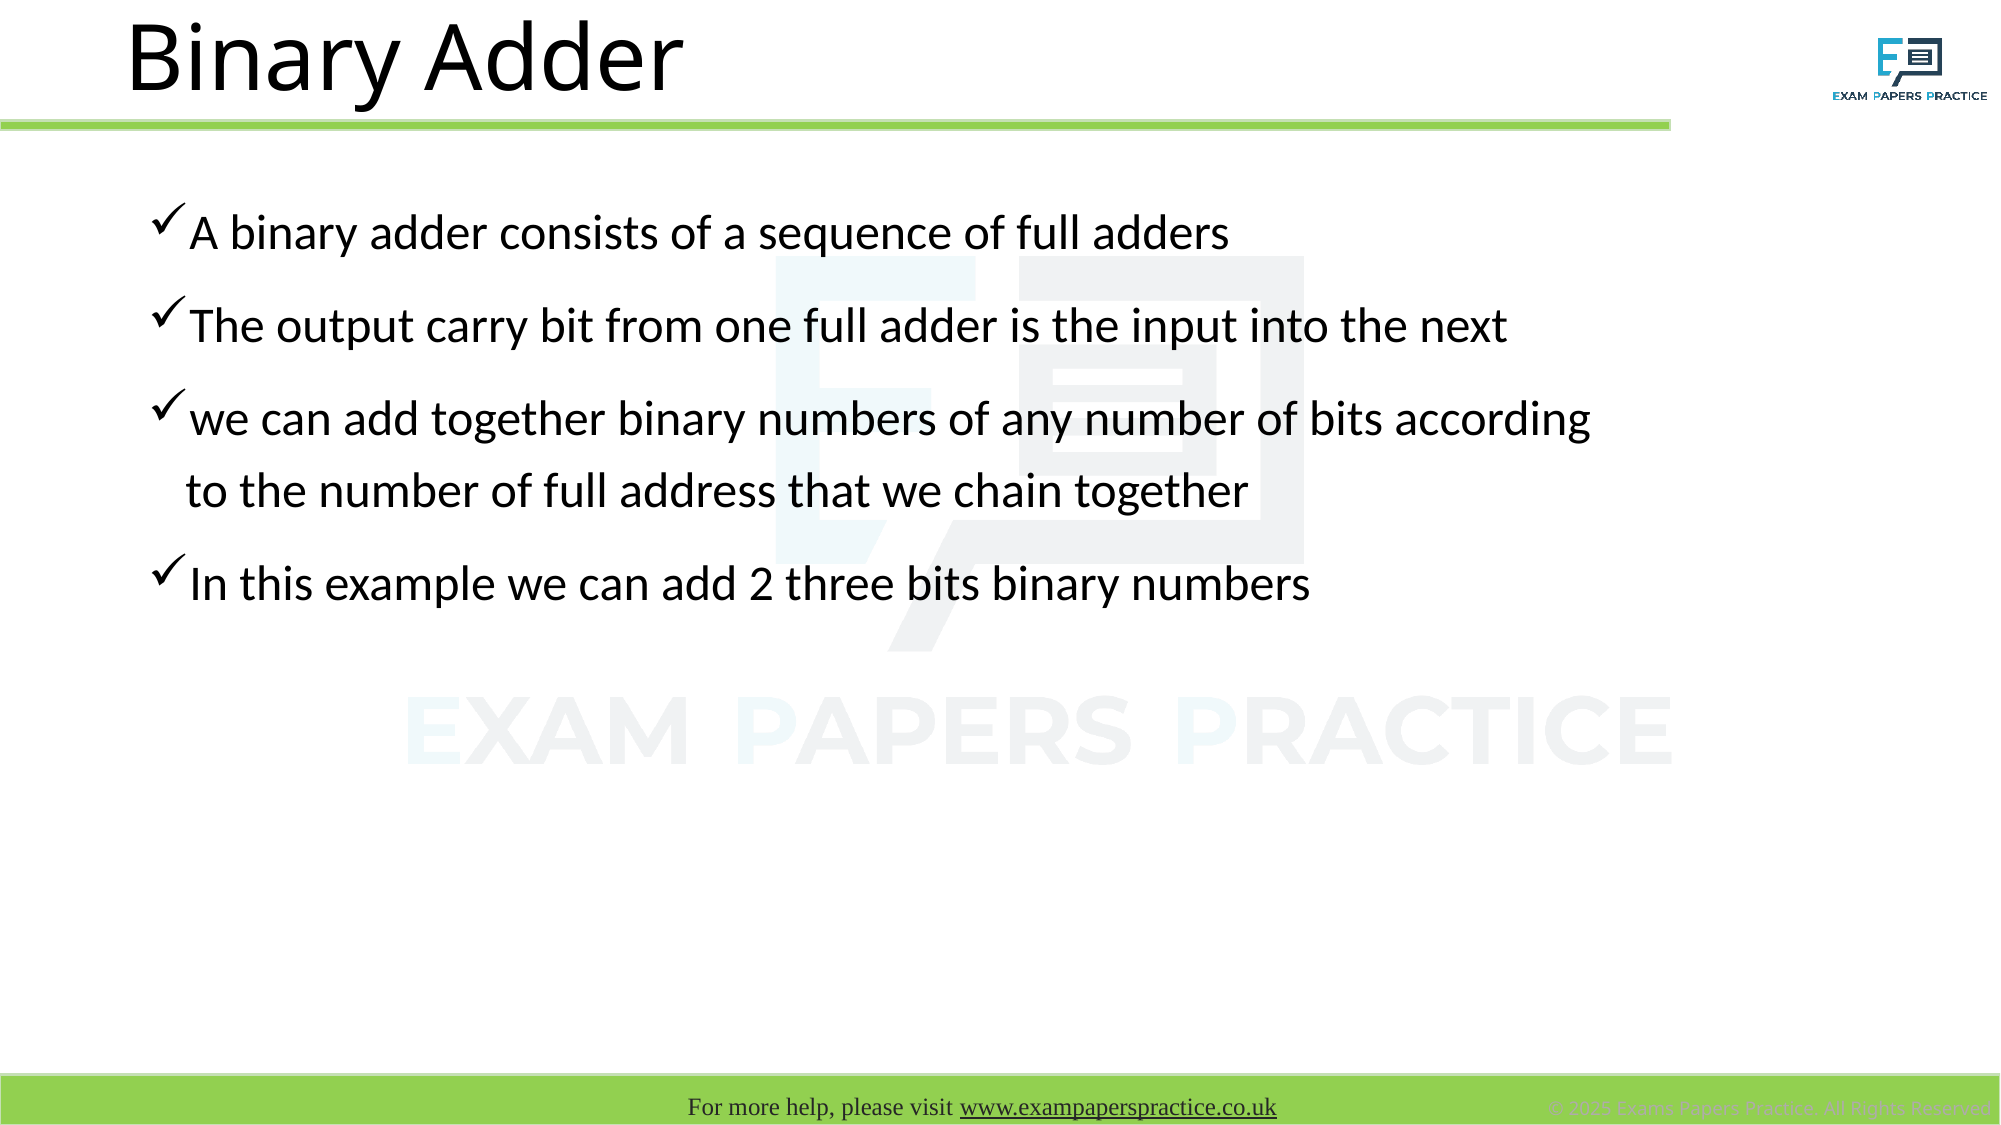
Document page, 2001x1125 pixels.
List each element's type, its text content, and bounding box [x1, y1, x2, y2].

list A binary adder consists of a sequence of full adders The output carry bit from one full adder is the input into the next we can add together binary numbers of any number of bits according to the number of full address that we chain together In this example we can add 2 three bits binary numbers [132, 180, 1646, 511]
title Binary Adder [109, 0, 1835, 170]
